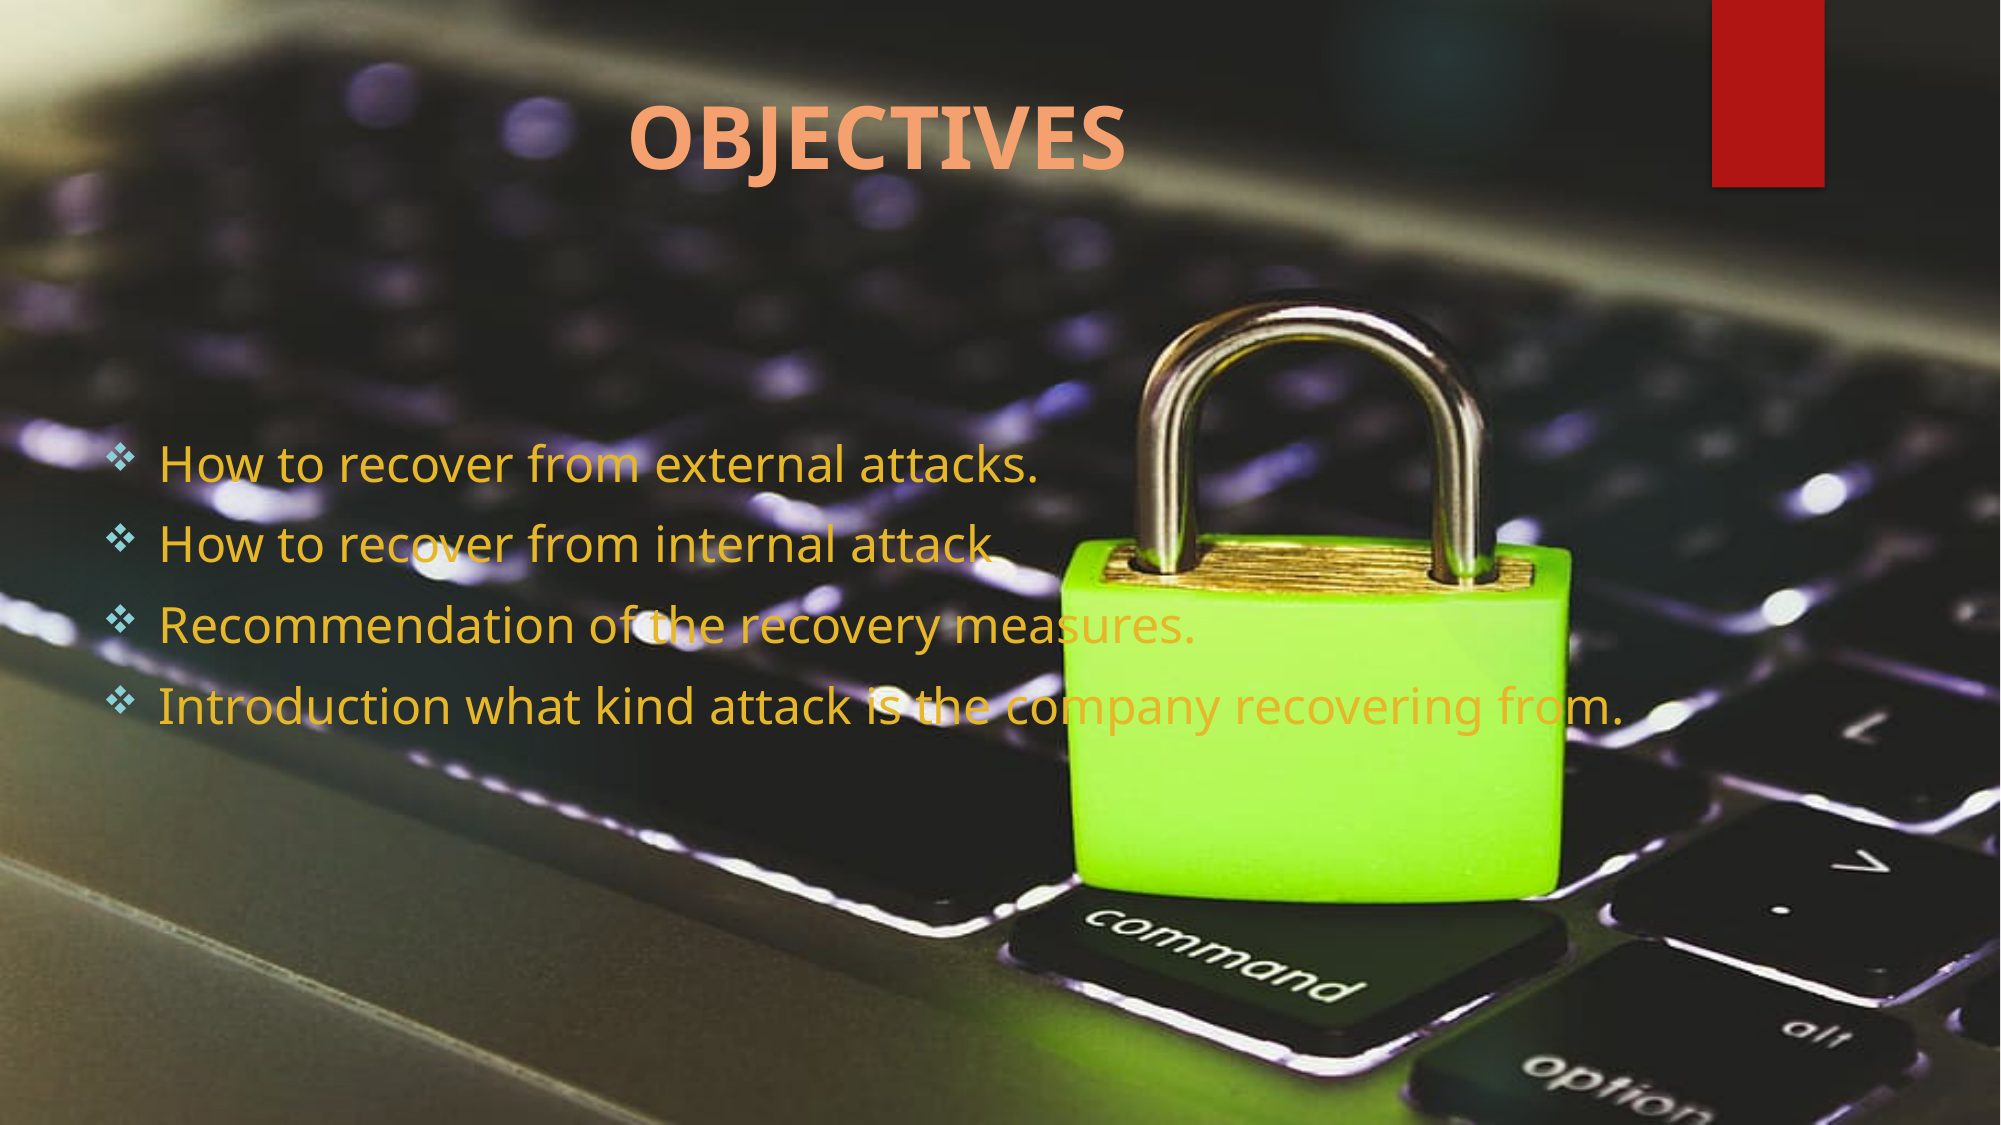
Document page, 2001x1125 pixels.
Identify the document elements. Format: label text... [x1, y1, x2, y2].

picture [0, 0, 2001, 1125]
title OBJECTIVES [106, 74, 1649, 304]
list How to recover from external attacks. How to recover from internal attack Recommendation of the recovery measures. Introduction what kind attack is the company recovering from. [87, 424, 1648, 1025]
